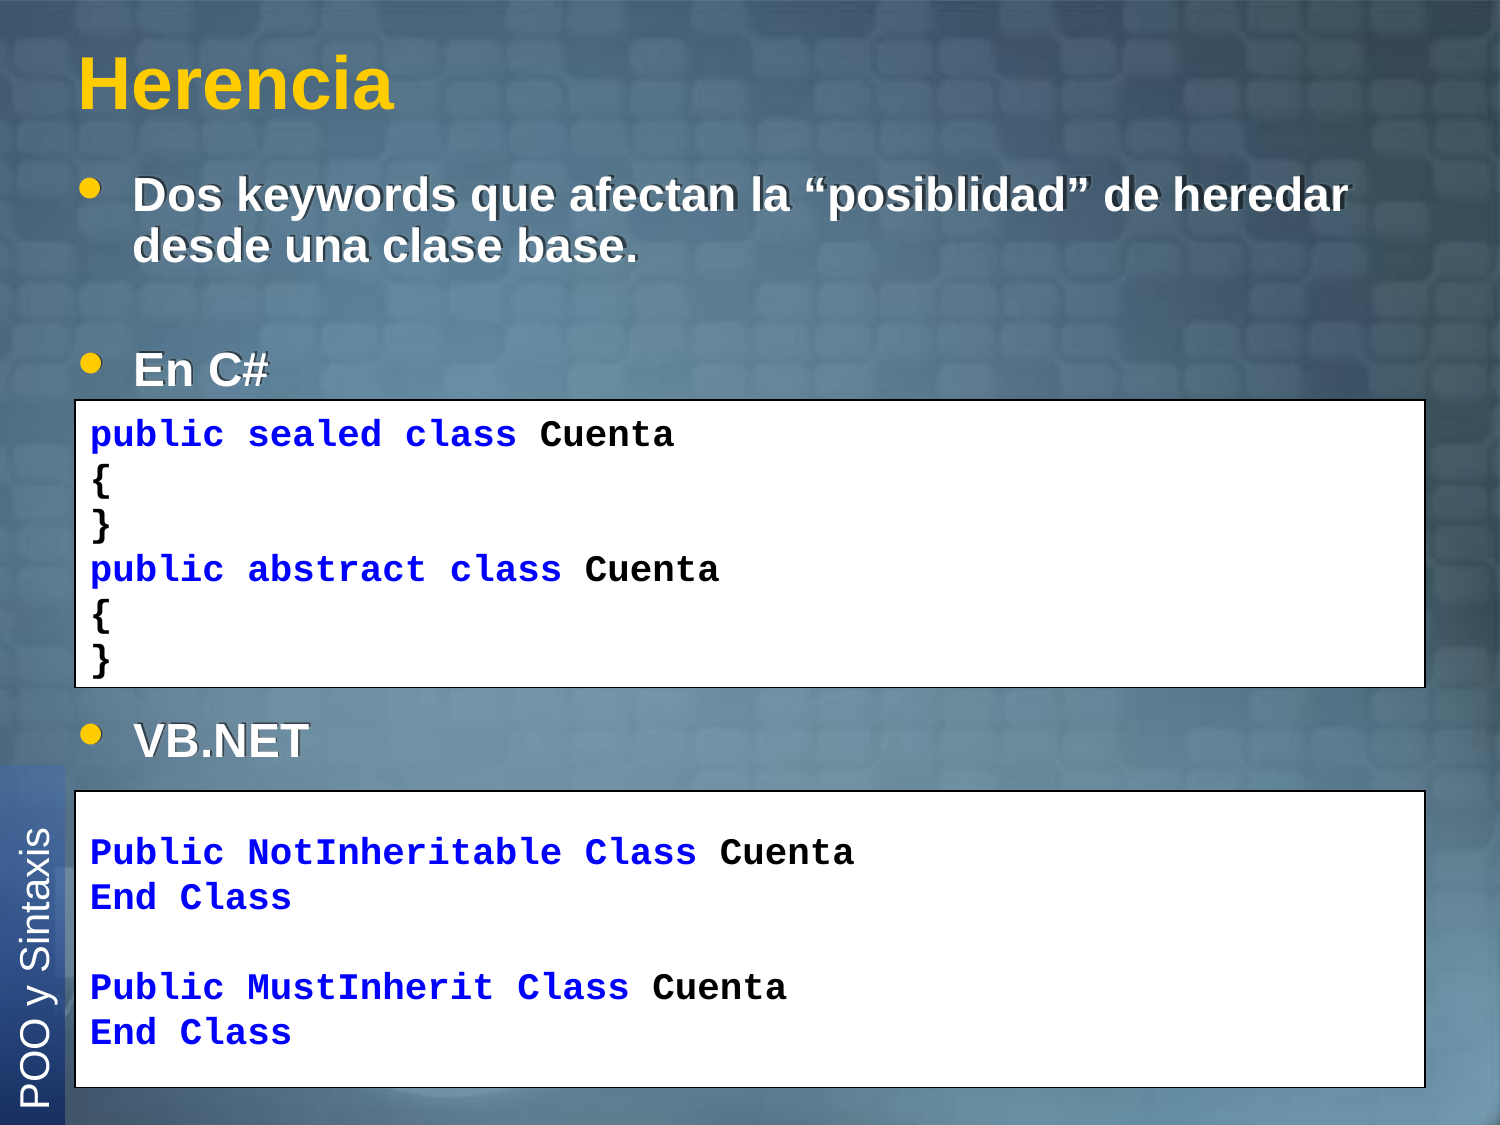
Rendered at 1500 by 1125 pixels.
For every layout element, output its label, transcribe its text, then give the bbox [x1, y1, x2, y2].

title Herencia [62, 37, 1469, 134]
list En C# [62, 337, 1439, 405]
text_box POO y Sintaxis [0, 765, 65, 1125]
text_box Public NotInheritable Class Cuenta End Class Public MustInherit Class Cuenta End Class [74, 791, 1425, 1088]
text_box Dos keywords que afectan la “posiblidad” de heredar desde una clase base. [61, 162, 1500, 281]
text_box public sealed class Cuenta { } public abstract class Cuenta { } [74, 399, 1425, 688]
text_box VB.NET [62, 708, 1439, 776]
picture [0, 0, 1500, 1125]
